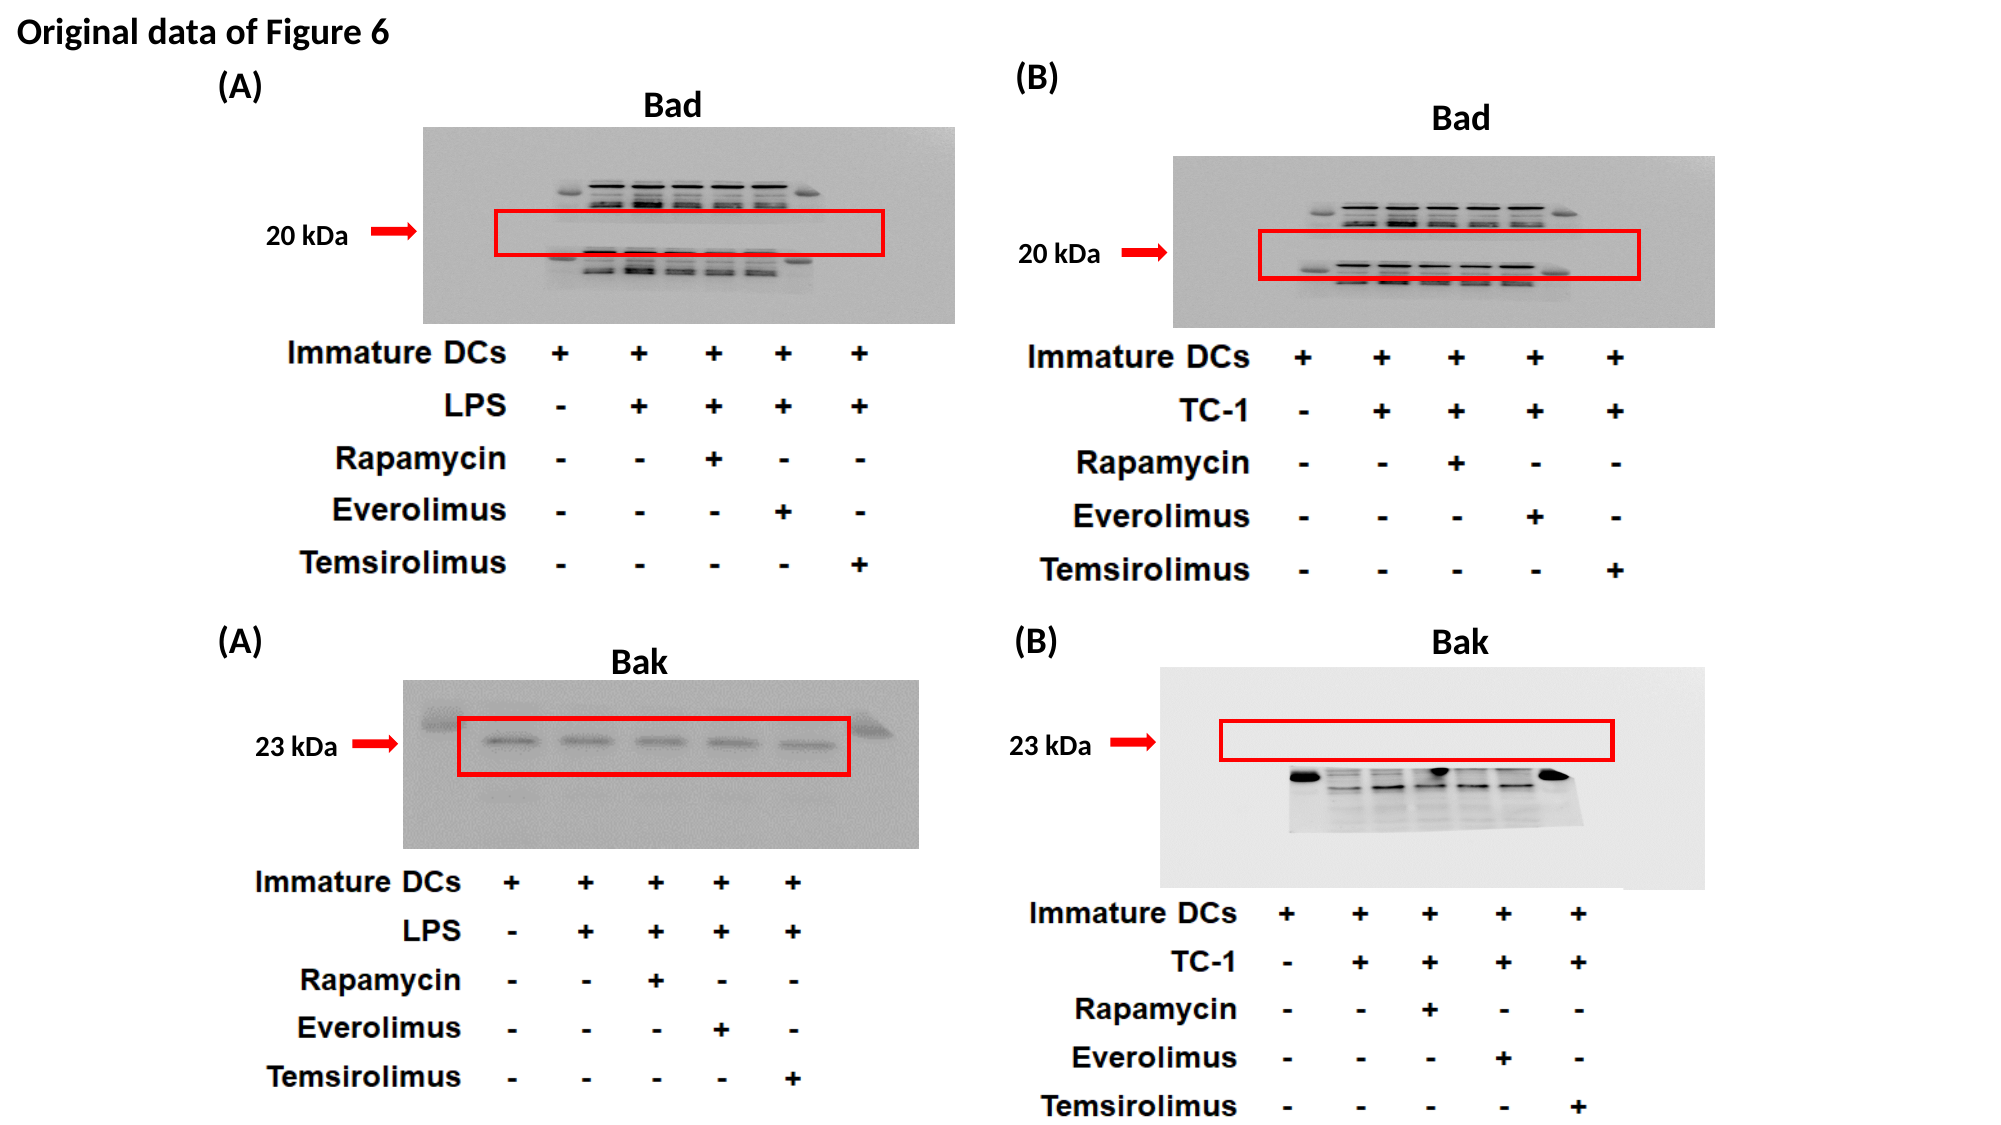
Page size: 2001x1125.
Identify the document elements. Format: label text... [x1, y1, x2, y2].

text_box 20 kDa [1003, 226, 1117, 277]
text_box (B) [1000, 44, 1075, 105]
text_box [1121, 243, 1168, 262]
picture [999, 329, 1664, 585]
text_box [352, 734, 399, 754]
text_box Bak [596, 629, 684, 680]
text_box [371, 221, 417, 241]
picture [403, 680, 919, 849]
text_box Original data of Figure 6 [2, 0, 406, 60]
text_box (A) [202, 53, 279, 114]
text_box [1110, 732, 1156, 752]
text_box Bad [628, 72, 718, 127]
picture [265, 326, 906, 579]
text_box 20 kDa [251, 208, 364, 259]
picture [1002, 667, 1705, 1120]
picture [235, 858, 837, 1092]
picture [1173, 156, 1715, 328]
text_box (A) [202, 608, 279, 669]
text_box Bak [1416, 609, 1505, 667]
picture [423, 127, 955, 324]
text_box 23 kDa [994, 718, 1108, 769]
text_box 23 kDa [240, 719, 354, 770]
text_box Bad [1416, 85, 1507, 146]
text_box (B) [999, 608, 1074, 669]
